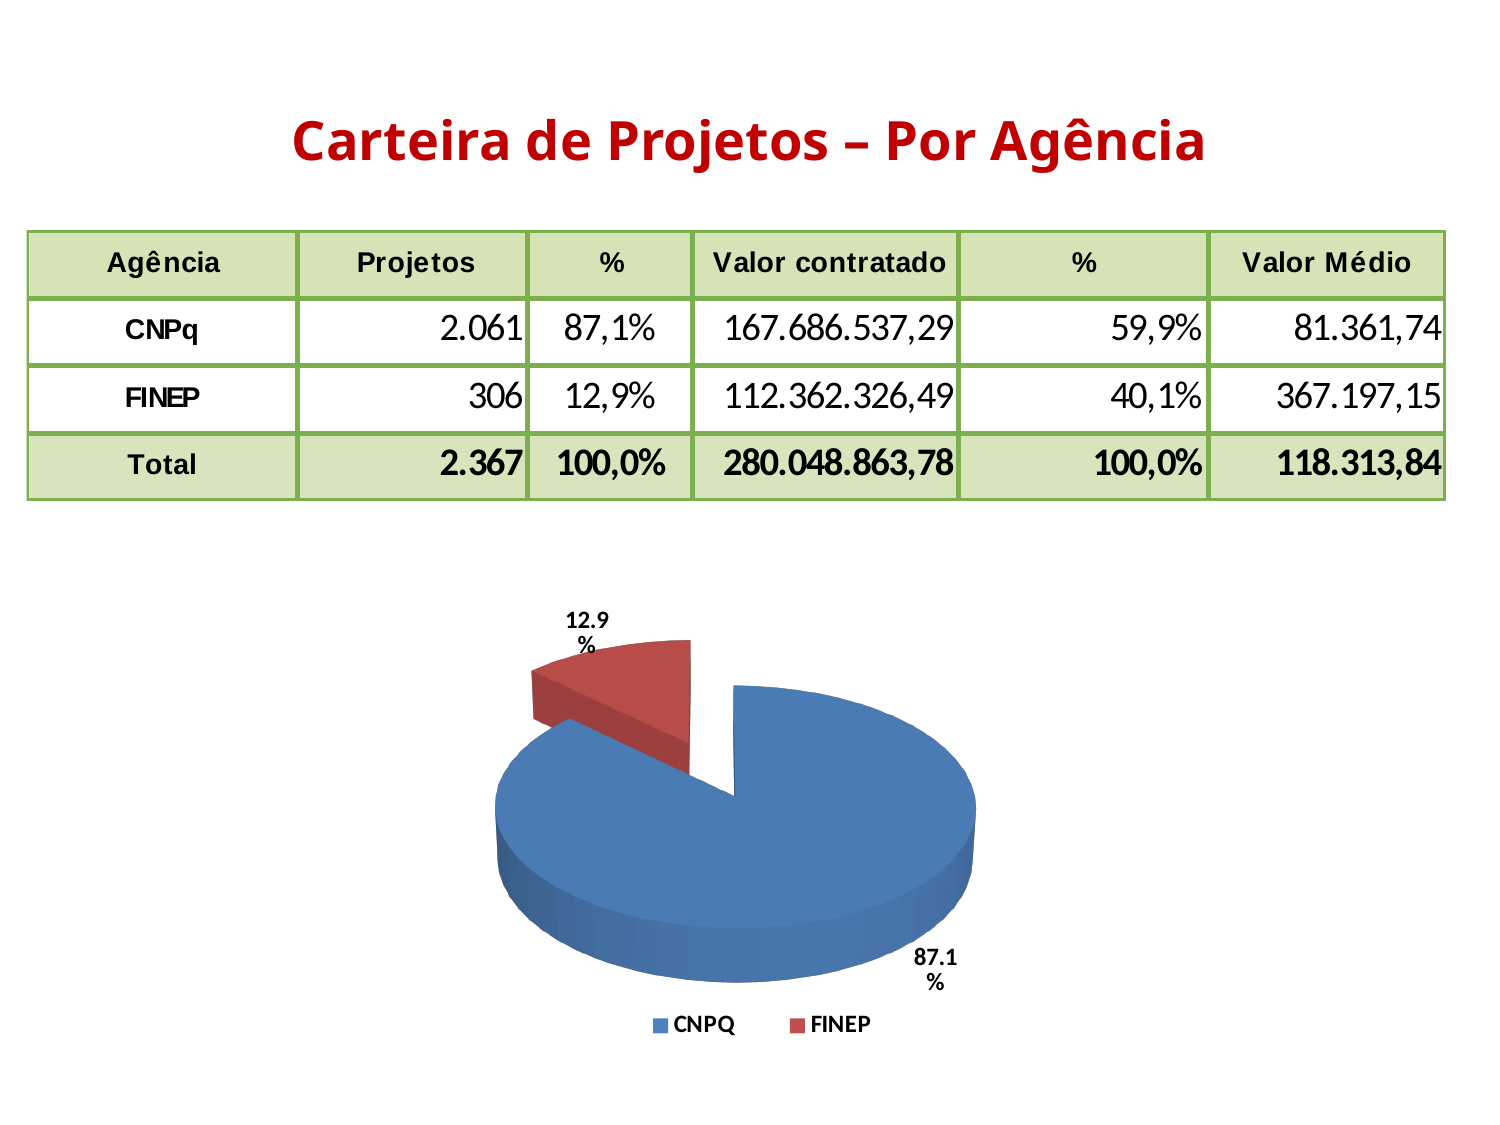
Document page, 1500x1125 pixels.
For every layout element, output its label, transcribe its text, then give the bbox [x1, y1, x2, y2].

title Carteira de Projetos – Por Agência [75, 45, 1425, 229]
chart [336, 609, 1087, 1060]
picture [26, 230, 1449, 504]
